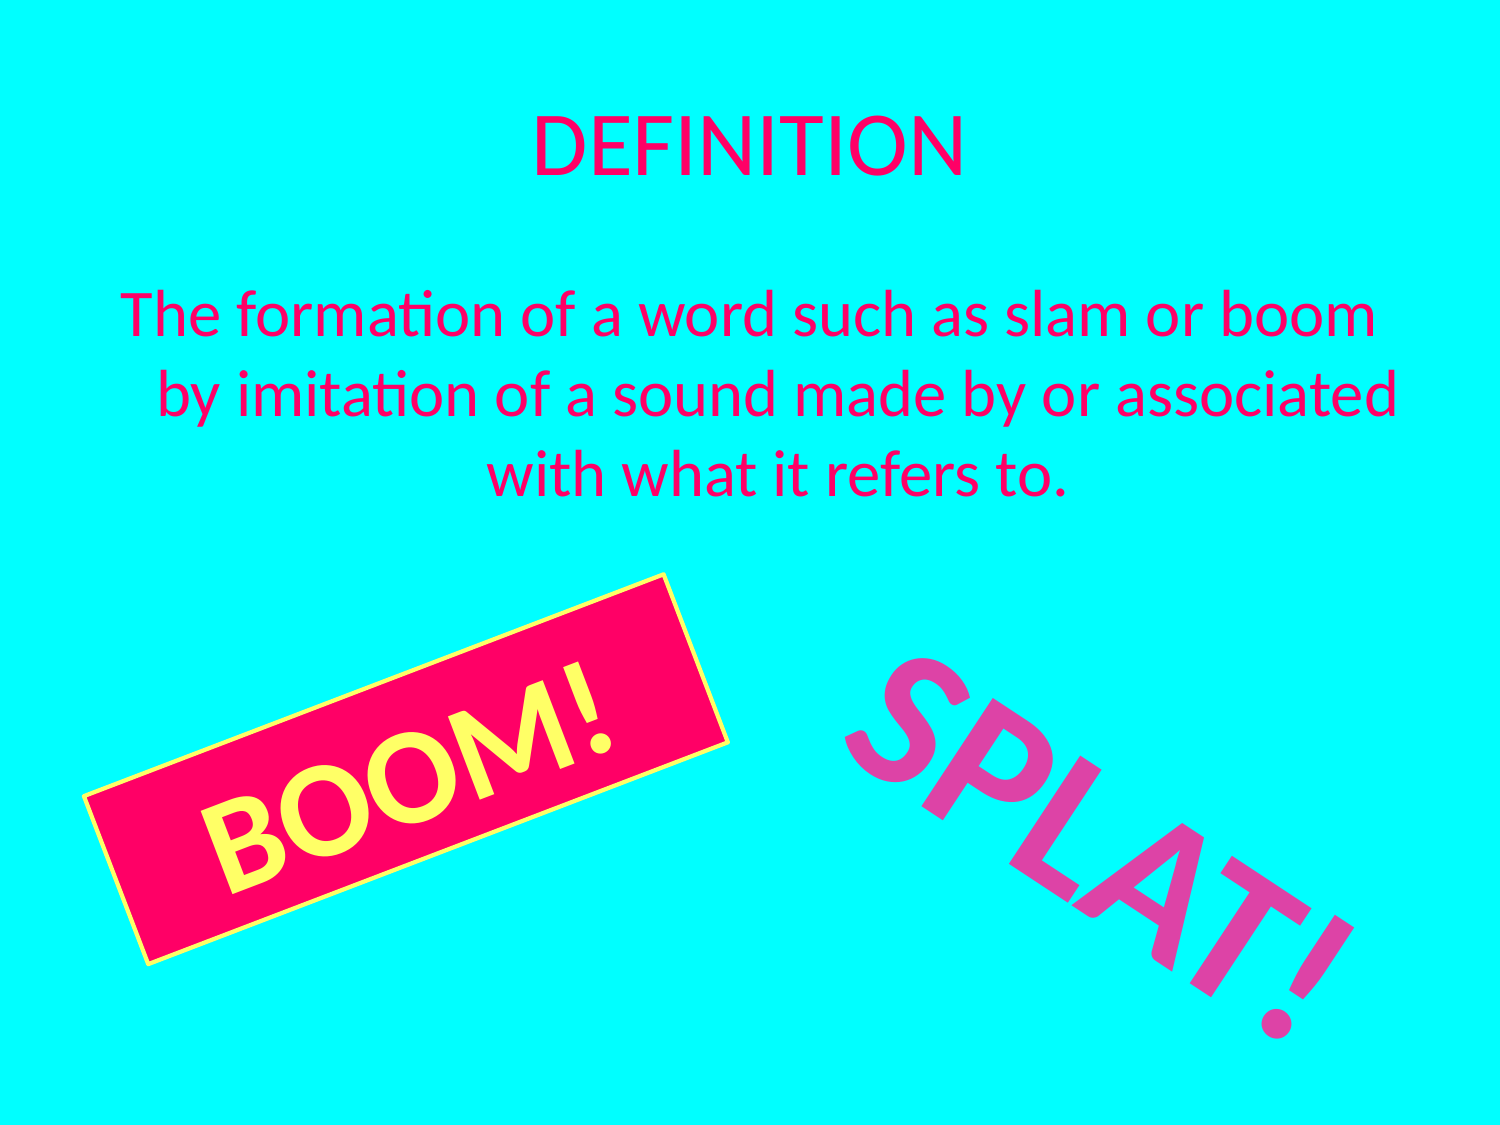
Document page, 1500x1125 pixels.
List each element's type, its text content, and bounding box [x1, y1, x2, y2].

list The formation of a word such as slam or boom by imitation of a sound made by or associated with what it refers to. [75, 262, 1425, 1005]
text_box BOOM! [81, 572, 730, 967]
text_box SPLAT! [763, 546, 1455, 1123]
title DEFINITION [75, 45, 1425, 233]
